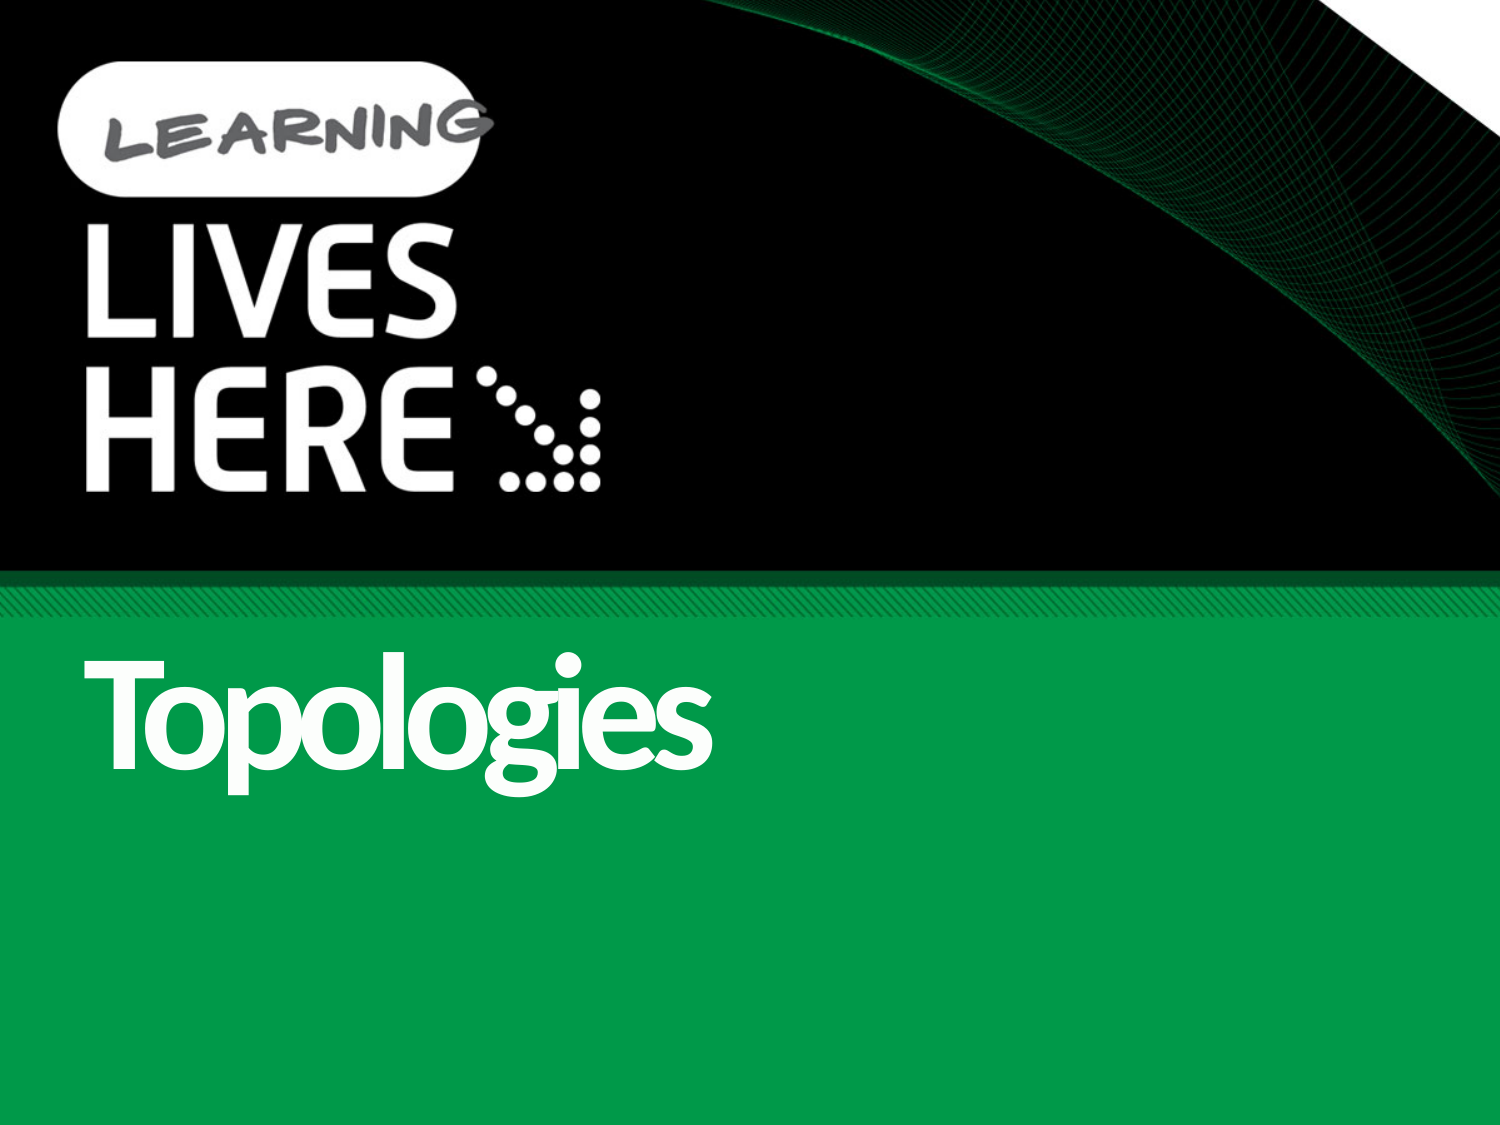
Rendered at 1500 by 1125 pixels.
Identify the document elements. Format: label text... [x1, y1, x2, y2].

picture [0, 0, 1500, 1125]
list Topologies [83, 625, 1344, 800]
